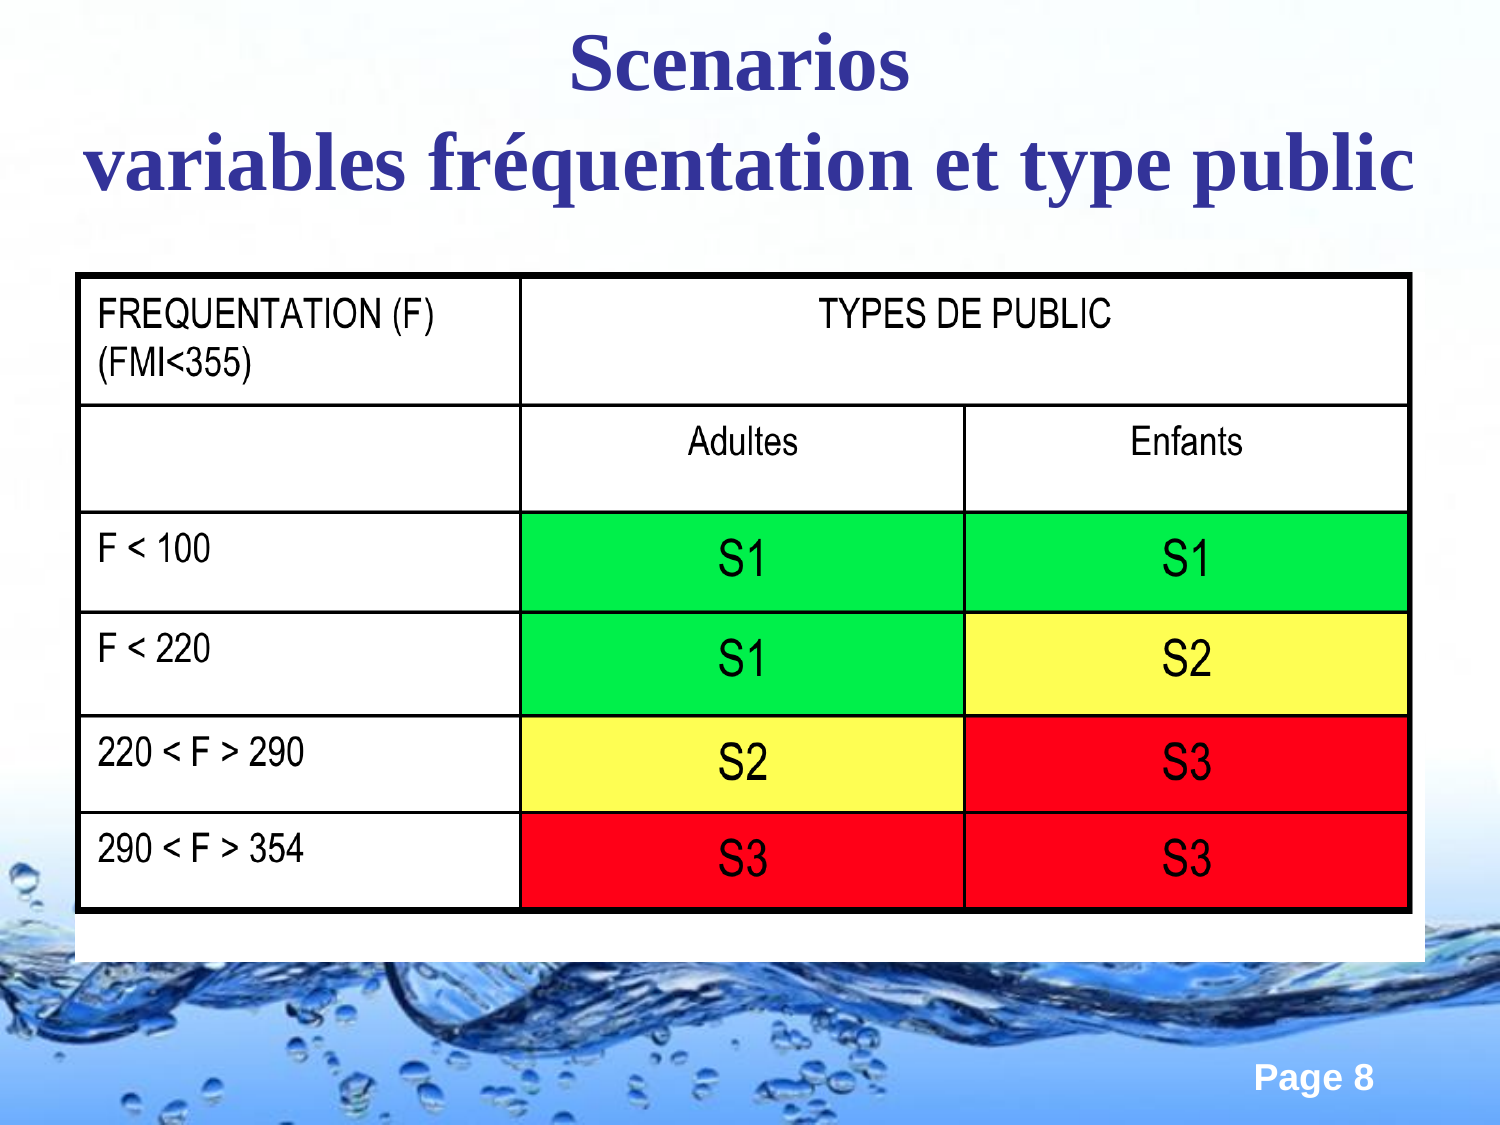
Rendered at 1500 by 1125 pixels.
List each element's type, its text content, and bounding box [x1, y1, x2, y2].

picture [0, 188, 1500, 1125]
title Scenarios variables fréquentation et type public [0, 0, 1500, 188]
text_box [74, 272, 1426, 962]
